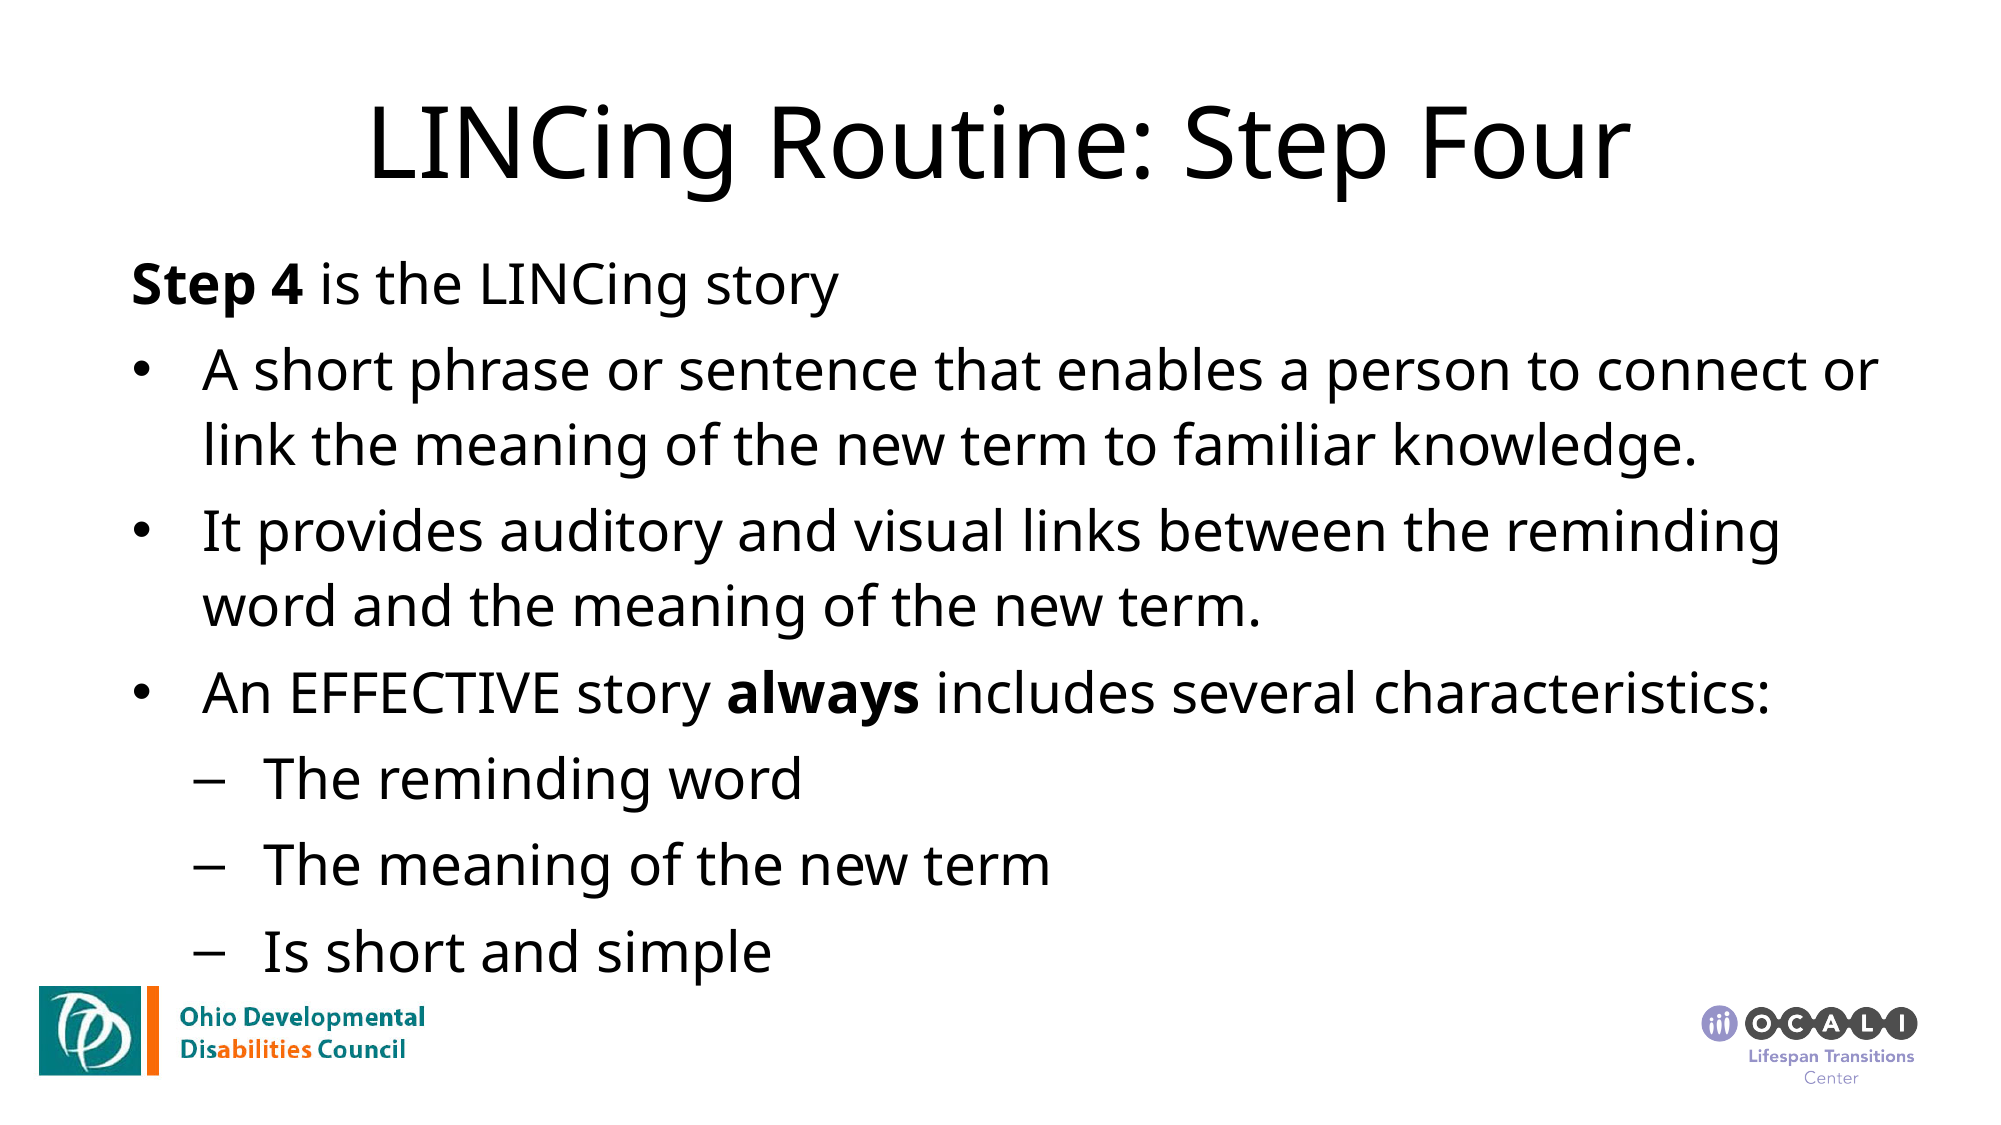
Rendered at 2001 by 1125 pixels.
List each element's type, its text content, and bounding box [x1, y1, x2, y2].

picture [26, 986, 471, 1085]
list Step 4 is the LINCing story A short phrase or sentence that enables a person to connect or link the meaning of the new term to familiar knowledge. It provides auditory and visual links between the reminding word and the meaning of the new term. An EFFECTIVE story always includes several characteristics: The reminding word The meaning of the new term Is short and simple [99, 233, 1900, 1005]
title LINCing Routine: Step Four [99, 45, 1900, 233]
picture [1697, 1001, 1923, 1088]
